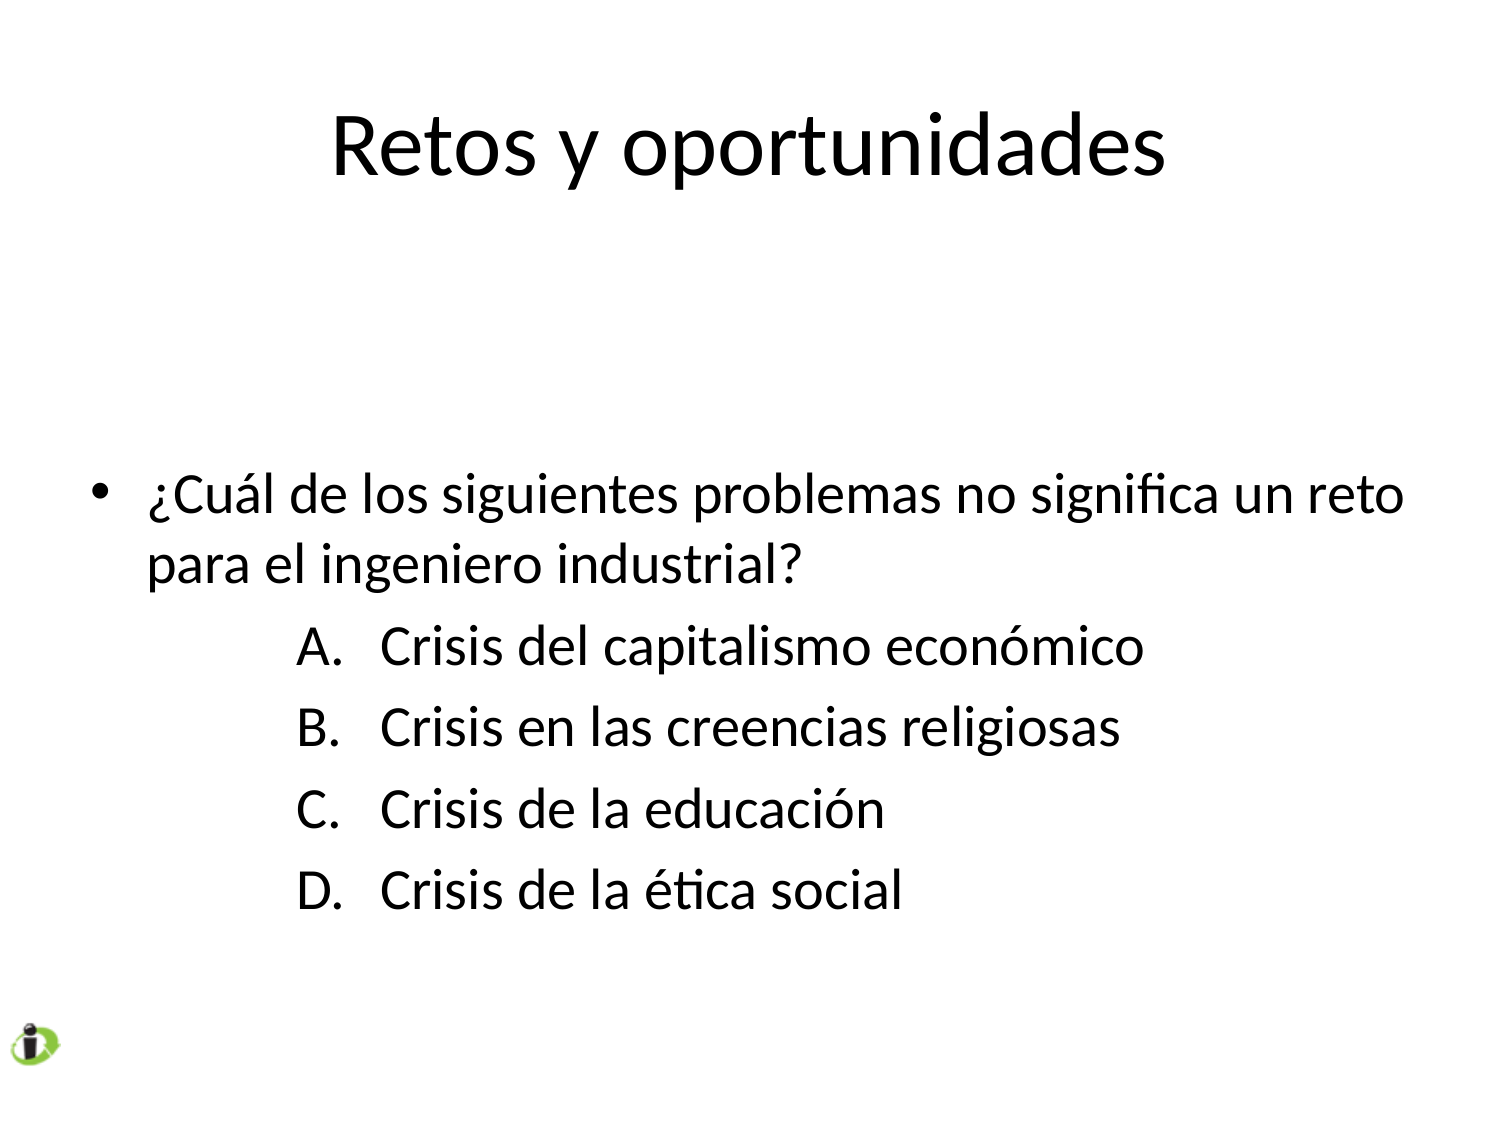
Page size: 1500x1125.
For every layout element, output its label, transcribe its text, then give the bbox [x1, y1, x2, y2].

picture [10, 1020, 61, 1072]
title Retos y oportunidades [75, 45, 1425, 233]
list ¿Cuál de los siguientes problemas no significa un reto para el ingeniero industrial? Crisis del capitalismo económico Crisis en las creencias religiosas Crisis de la educación Crisis de la ética social [75, 262, 1425, 1005]
